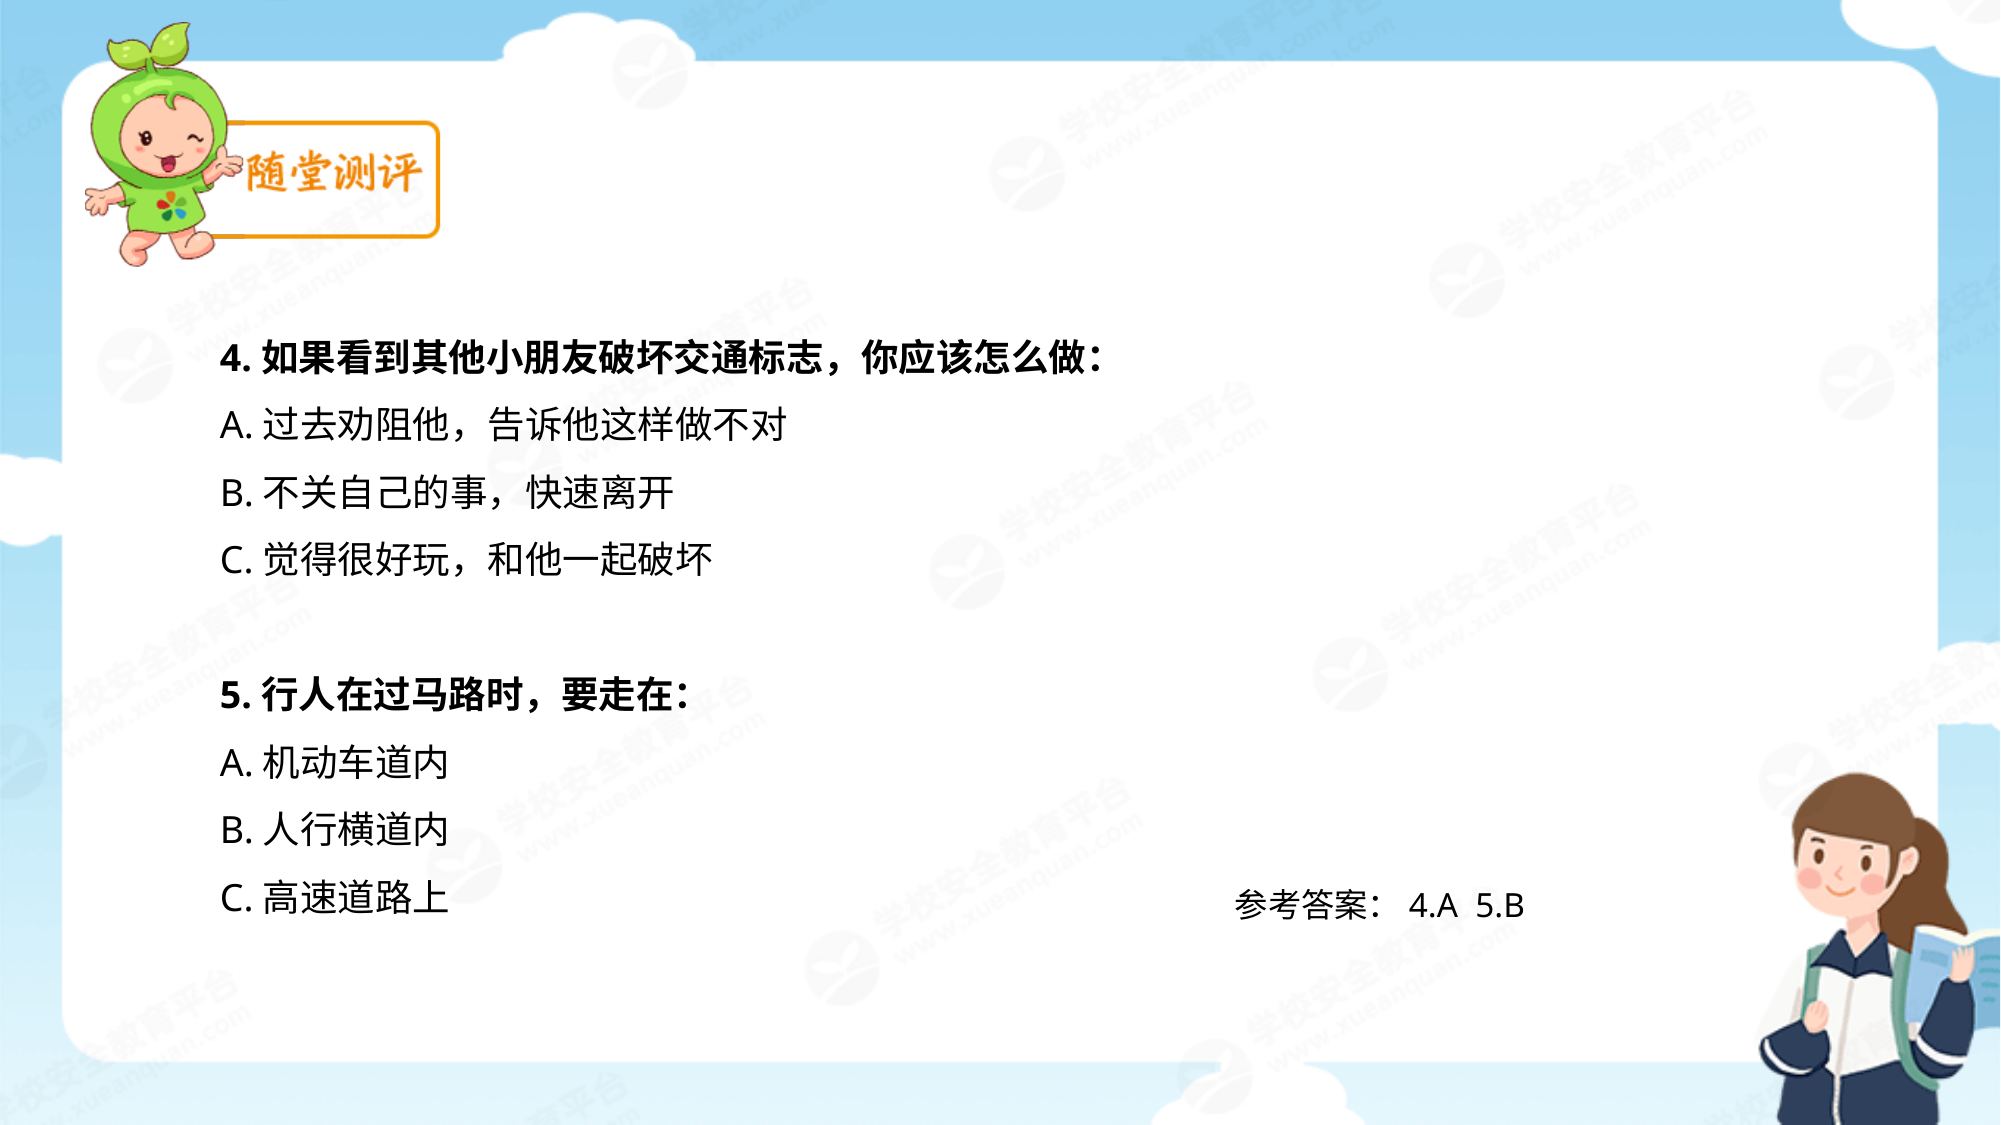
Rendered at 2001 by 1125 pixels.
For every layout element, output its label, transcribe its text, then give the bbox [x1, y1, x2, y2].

text_box 参考答案：4.A 5.B [1220, 876, 1684, 932]
text_box 4.如果看到其他小朋友破坏交通标志，你应该怎么做： A.过去劝阻他，告诉他这样做不对 B.不关自己的事，快速离开 C.觉得很好玩，和他一起破坏 5.行人在过马路时，要走在： A.机动车道内 B.人行横道内 C.高速道路上 [205, 303, 1419, 927]
picture [0, 0, 2001, 1125]
